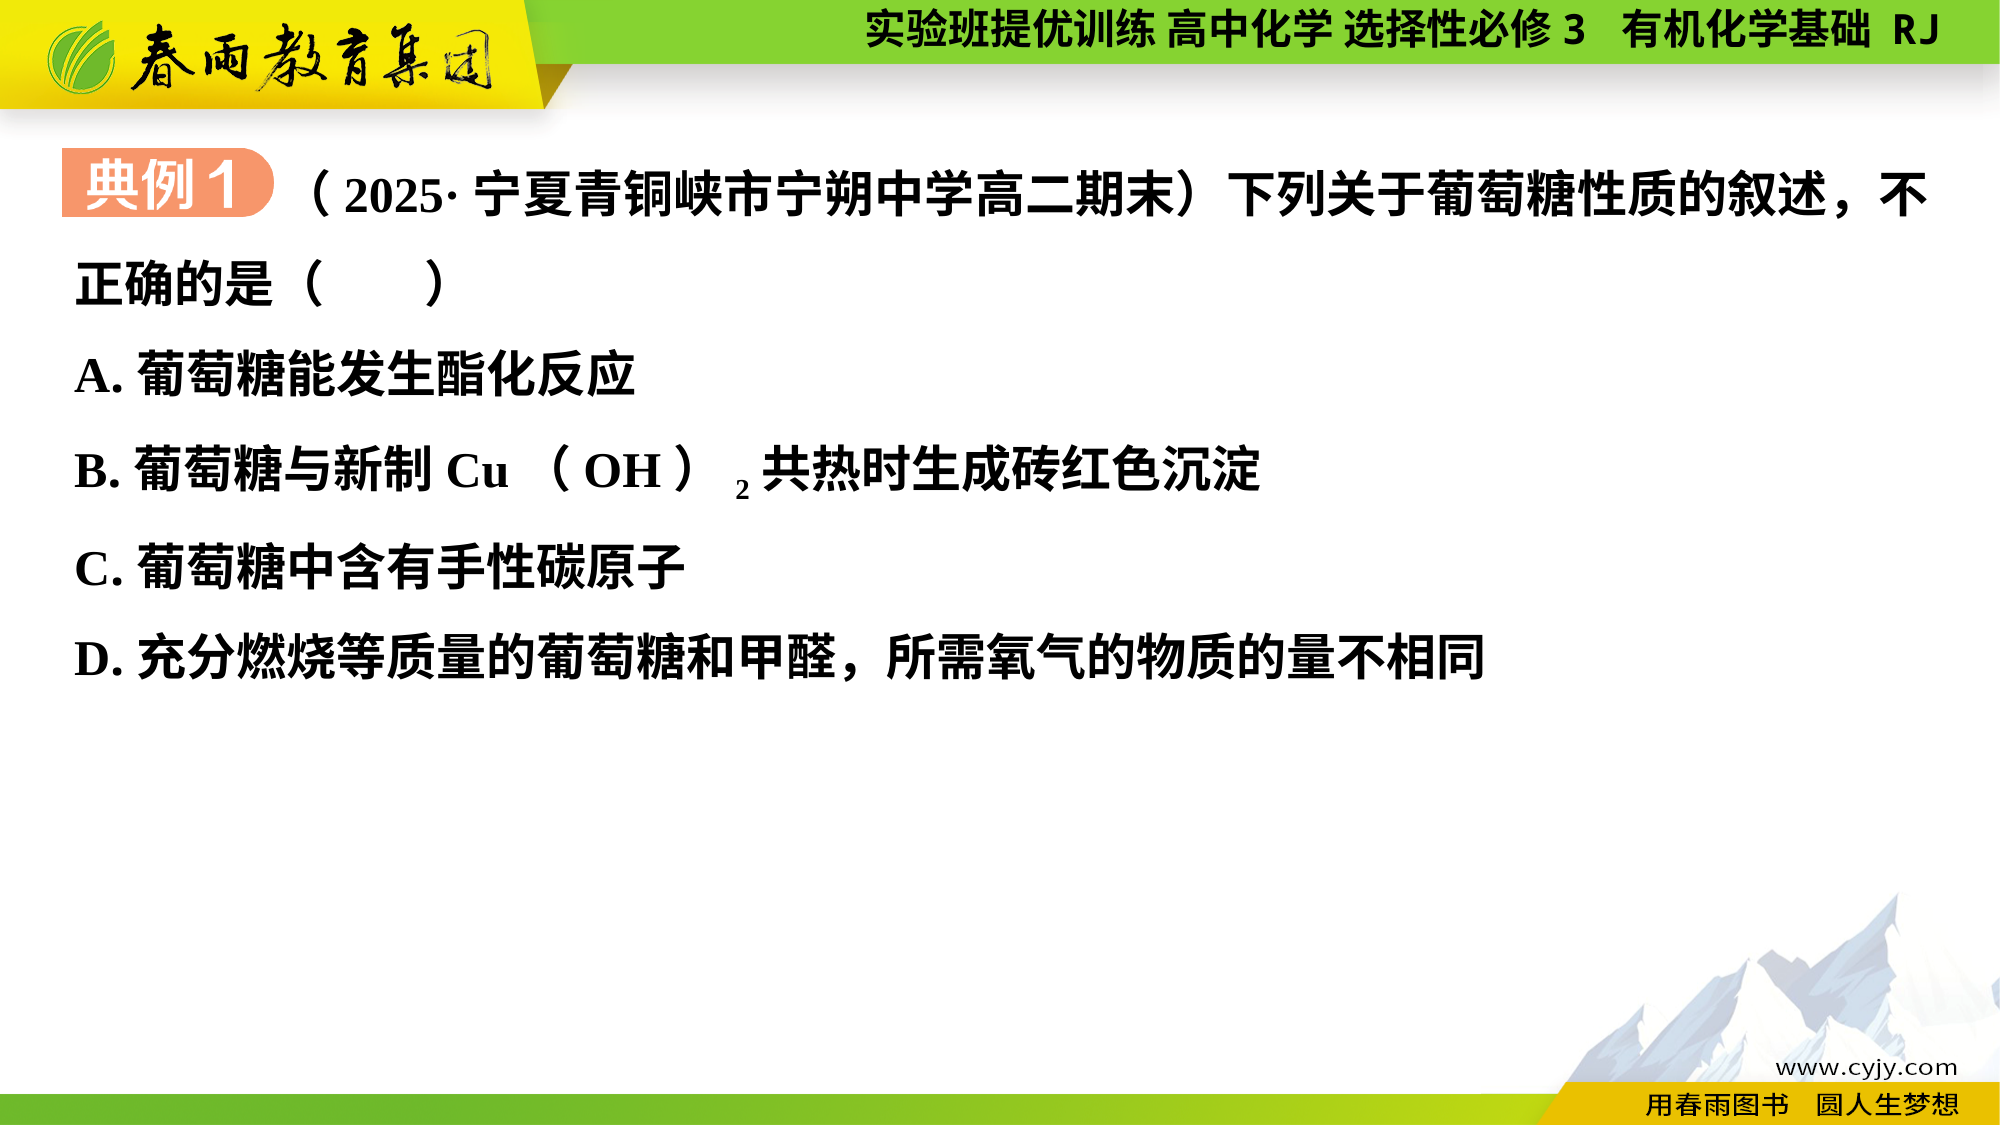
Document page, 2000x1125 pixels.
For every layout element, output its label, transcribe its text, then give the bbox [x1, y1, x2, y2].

picture [0, 0, 2000, 1125]
list （2025·宁夏青铜峡市宁朔中学高二期末）下列关于葡萄糖性质的叙述，不正确的是（ ） A.葡萄糖能发生酯化反应 B.葡萄糖与新制Cu（OH）2共热时生成砖红色沉淀 C.葡萄糖中含有手性碳原子 D.充分燃烧等质量的葡萄糖和甲醛，所需氧气的物质的量不相同 [59, 125, 1944, 675]
